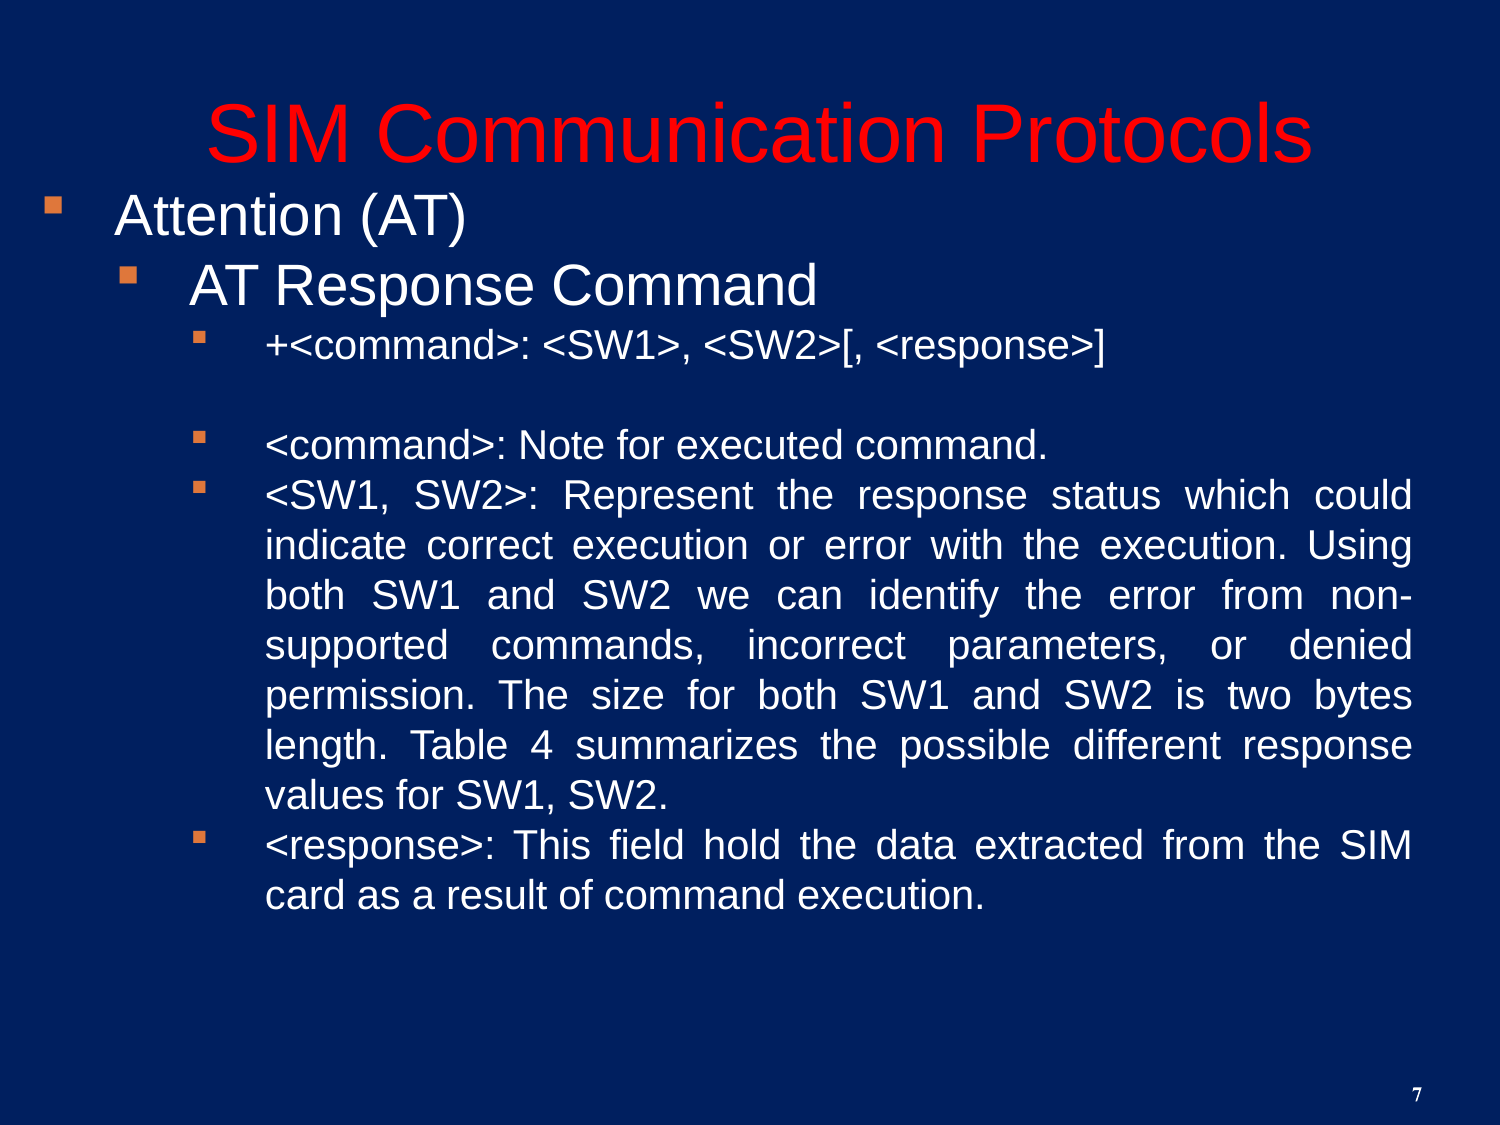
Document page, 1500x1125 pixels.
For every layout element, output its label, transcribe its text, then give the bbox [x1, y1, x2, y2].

title SIM Communication Protocols [44, 53, 1456, 267]
text_box Attention (AT) AT Response Command +<command>: <SW1>, <SW2>[, <response>] <command>: Note for executed command. <SW1, SW2>: Represent the response status which could indicate correct execution or error with the execution. Using both SW1 and SW2 we can identify the error from non-supported commands, incorrect parameters, or denied permission. The size for both SW1 and SW2 is two bytes length. Table 4 summarizes the possible different response values for SW1, SW2. <response>: This field hold the data extracted from the SIM card as a result of command execution. [37, 177, 1413, 1028]
text_box [1412, 1087, 1422, 1102]
